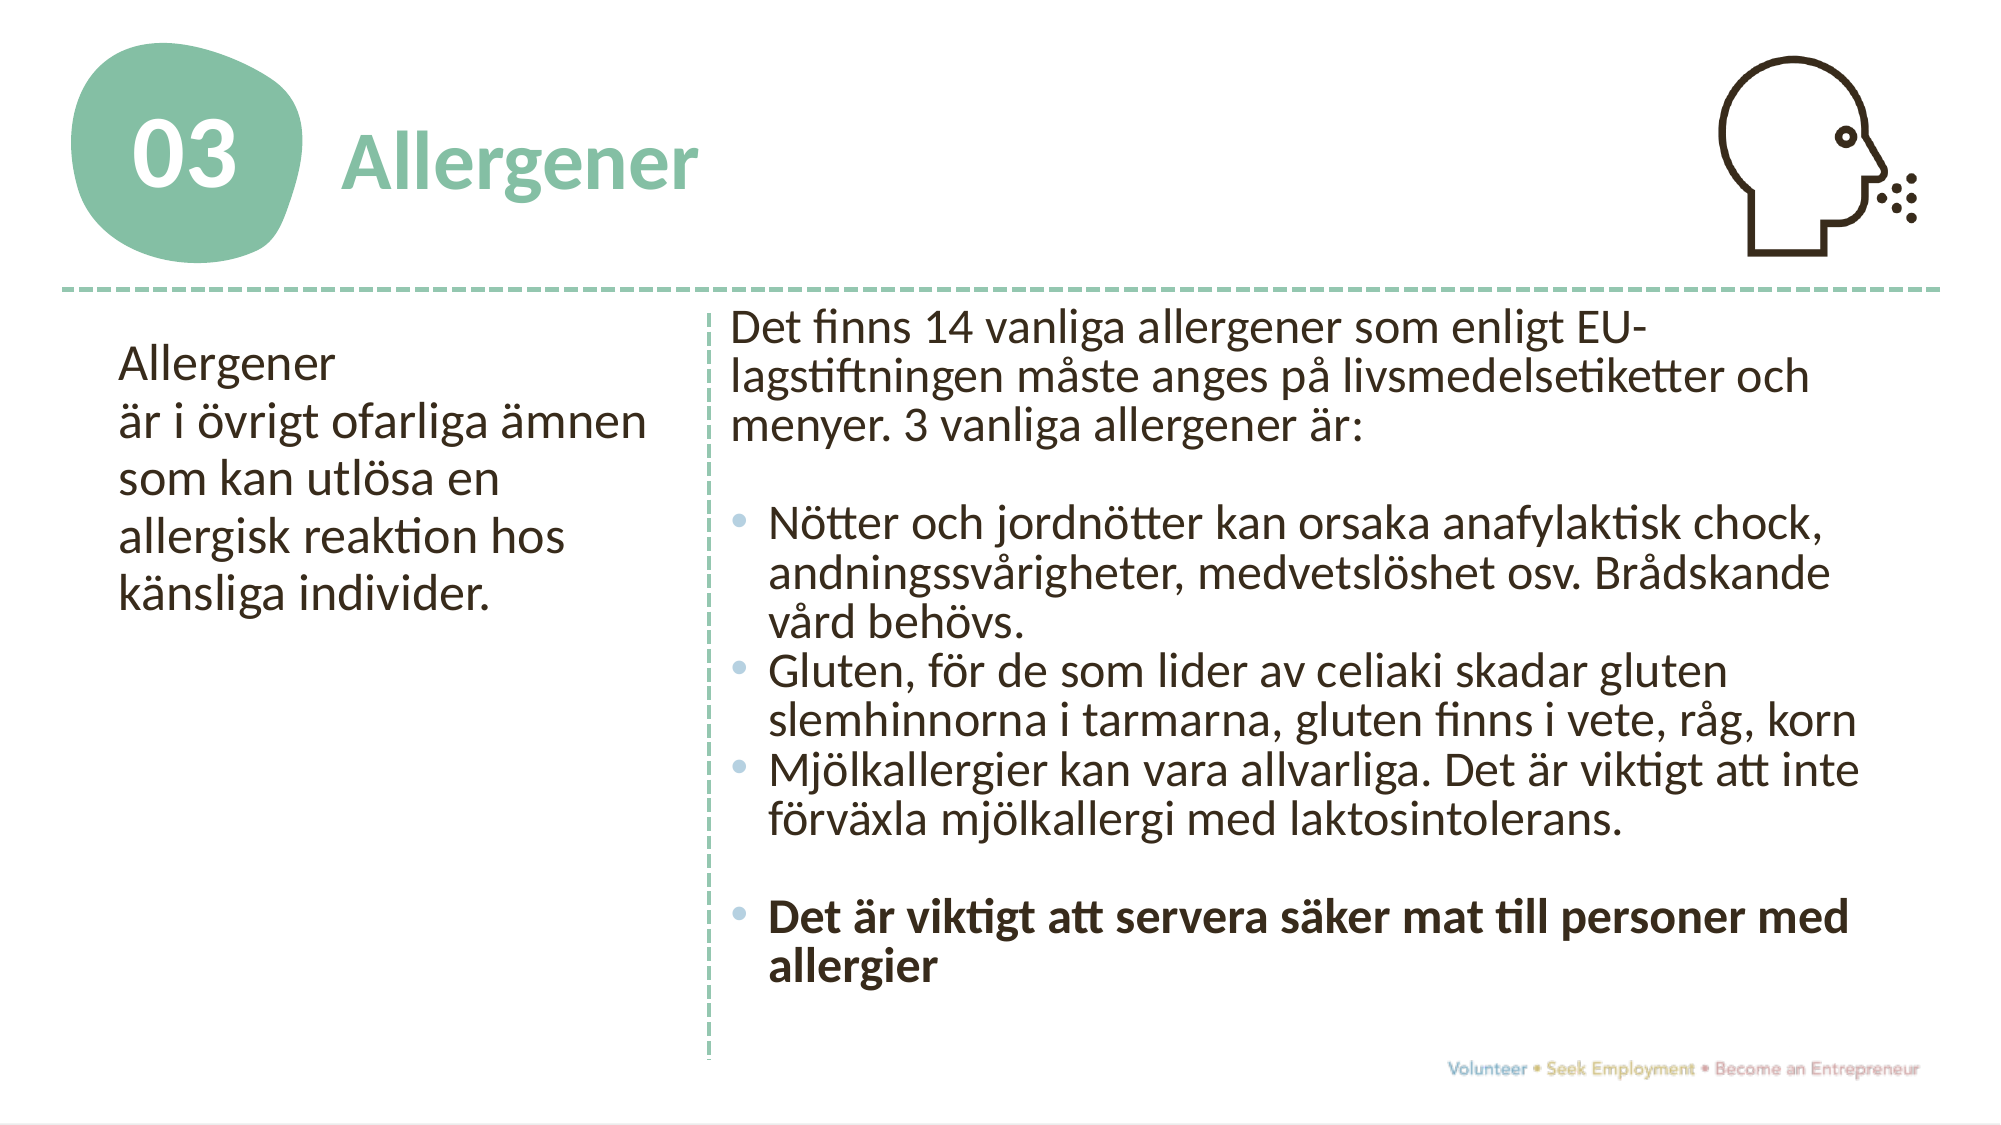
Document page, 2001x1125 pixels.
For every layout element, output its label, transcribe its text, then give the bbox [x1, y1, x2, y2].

text_box Allergener är i övrigt ofarliga ämnen som kan utlösa en allergisk reaktion hos känsliga individer. [104, 326, 679, 655]
picture [1685, 43, 1921, 279]
picture [1418, 1046, 1971, 1103]
text_box [105, 231, 278, 264]
text_box Det finns 14 vanliga allergener som enligt EU-lagstiftningen måste anges på livsmedelsetiketter och menyer. 3 vanliga allergener är: Nötter och jordnötter kan orsaka anafylaktisk chock, andningssvårigheter, medvetslöshet osv. Brådskande vård behövs. Gluten, för de som lider av celiaki skadar gluten slemhinnorna i tarmarna, gluten finns i vete, råg, korn Mjölkallergier kan vara allvarliga. Det är viktigt att inte förväxla mjölkallergi med laktosintolerans. Det är viktigt att servera säker mat till personer med allergier [715, 296, 1902, 892]
text_box [82, 42, 285, 90]
text_box Allergener [327, 115, 1112, 238]
text_box 03 [58, 90, 313, 231]
